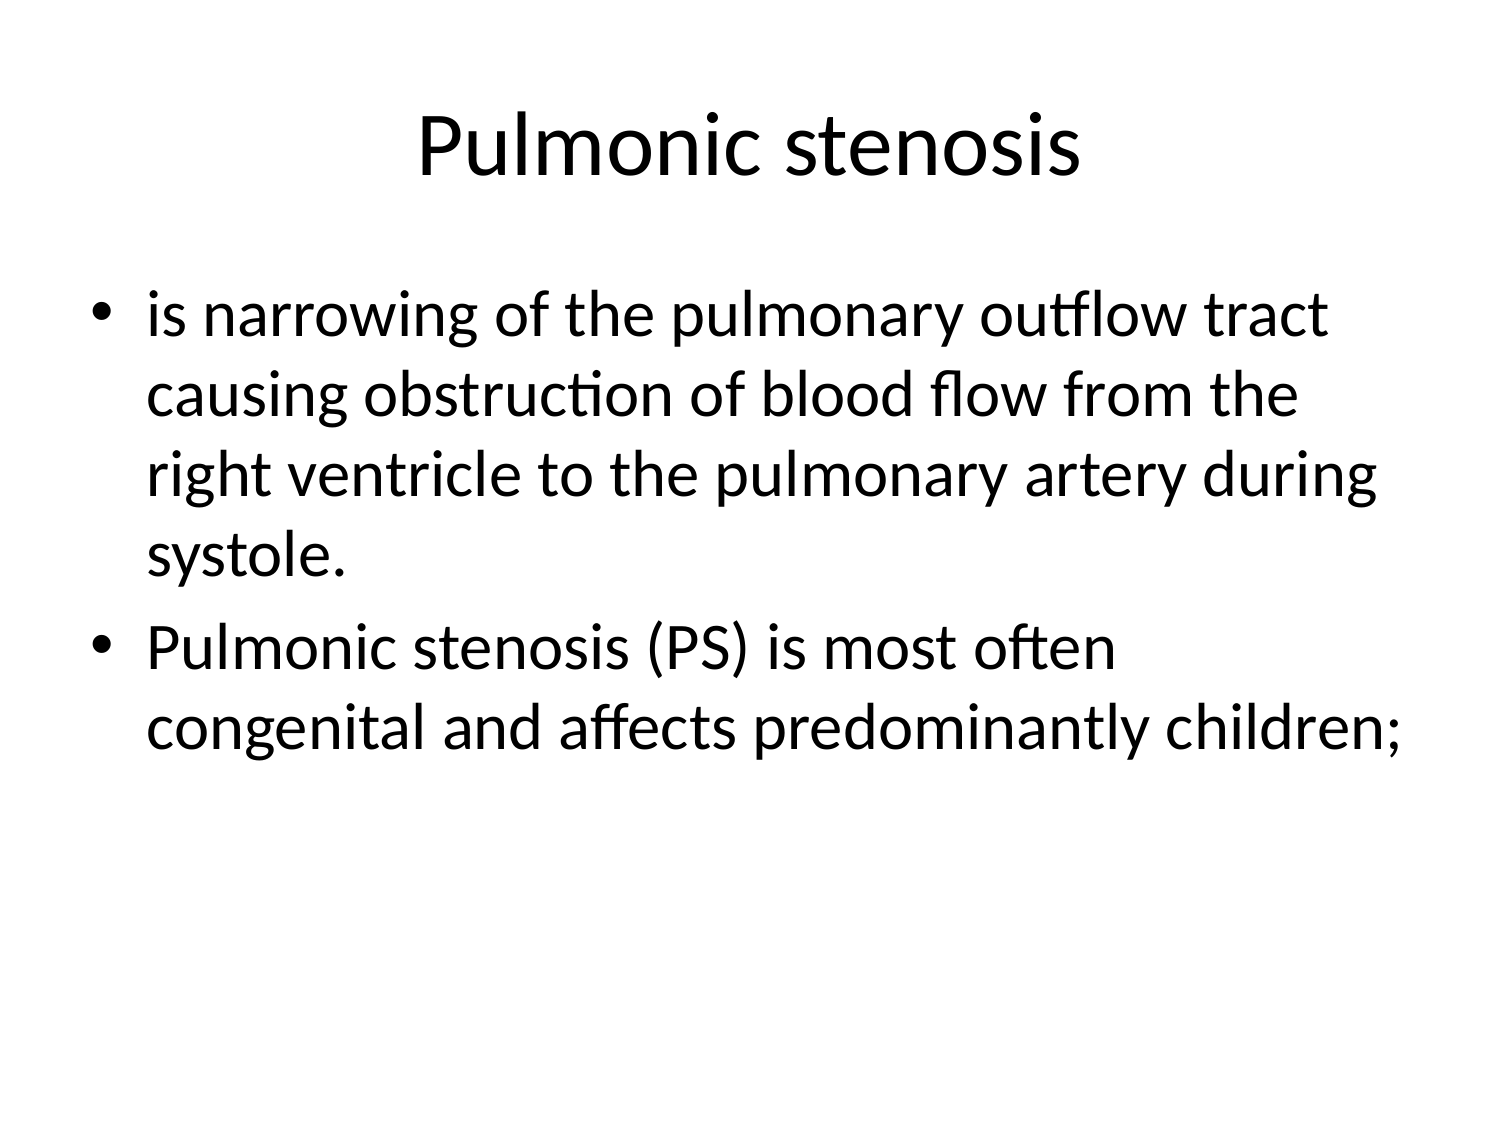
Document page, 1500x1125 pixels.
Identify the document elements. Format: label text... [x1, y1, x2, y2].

list is narrowing of the pulmonary outflow tract causing obstruction of blood flow from the right ventricle to the pulmonary artery during systole. Pulmonic stenosis (PS) is most often congenital and affects predominantly children; [75, 262, 1425, 1005]
title Pulmonic stenosis [75, 45, 1425, 233]
